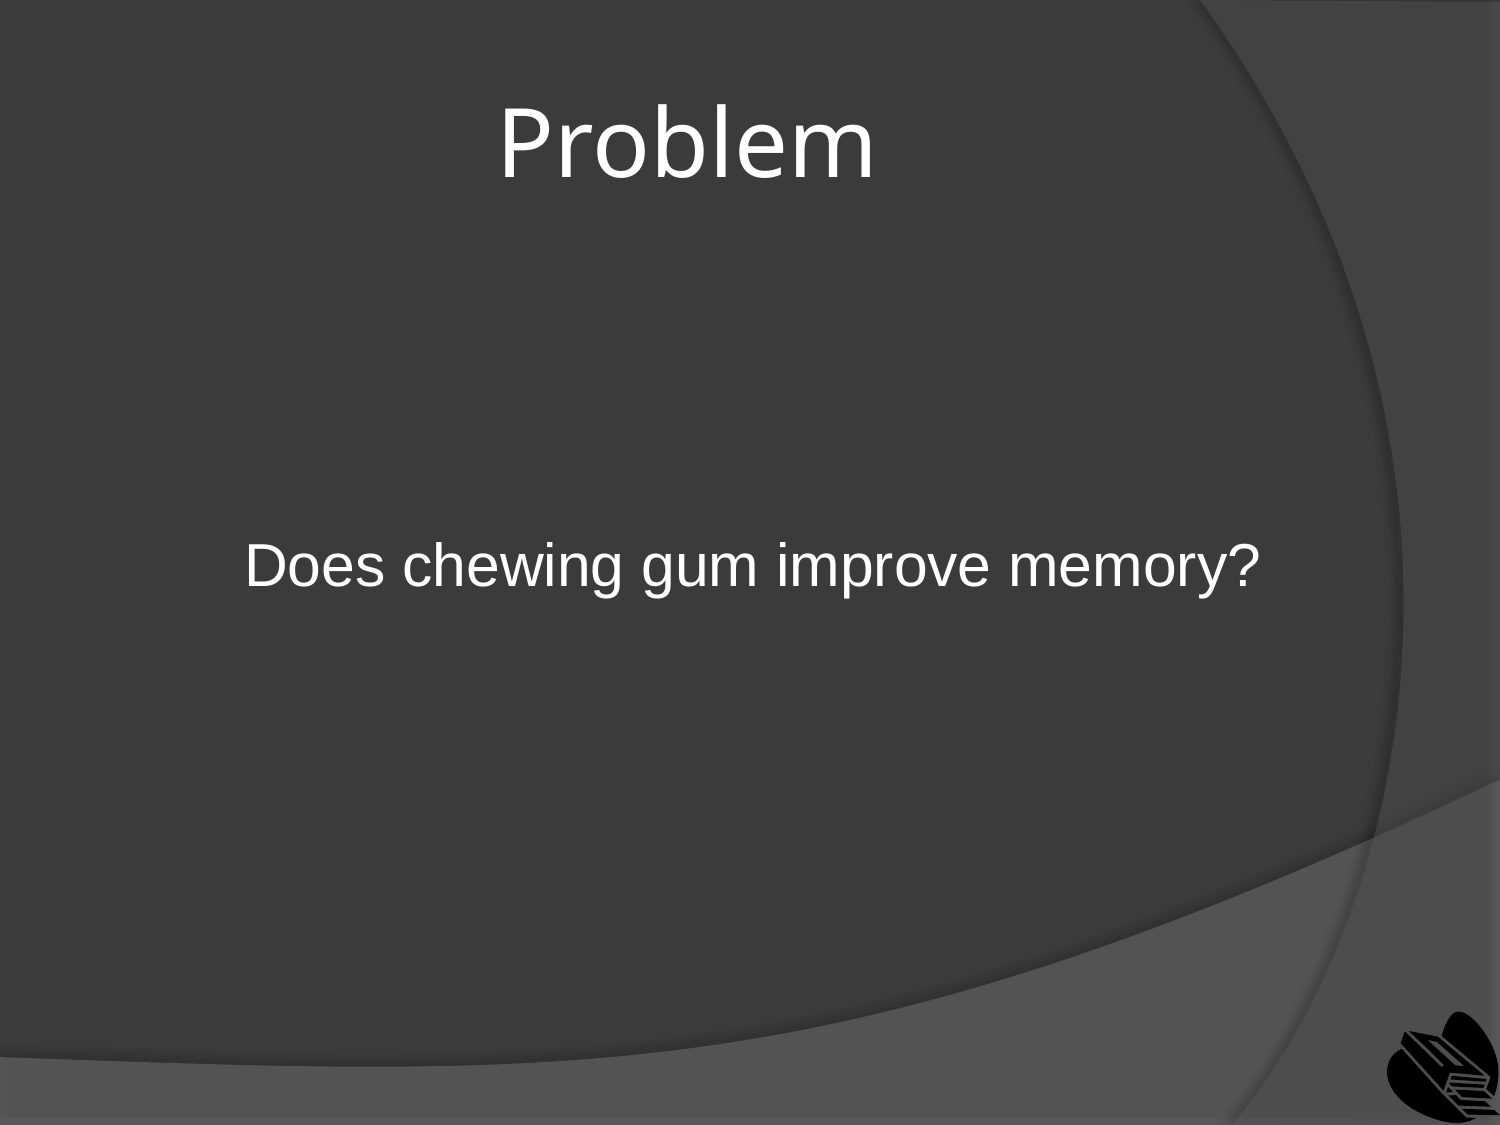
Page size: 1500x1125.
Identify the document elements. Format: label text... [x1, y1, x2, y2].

list Does chewing gum improve memory? [137, 518, 1363, 607]
title Problem [75, 45, 1300, 233]
